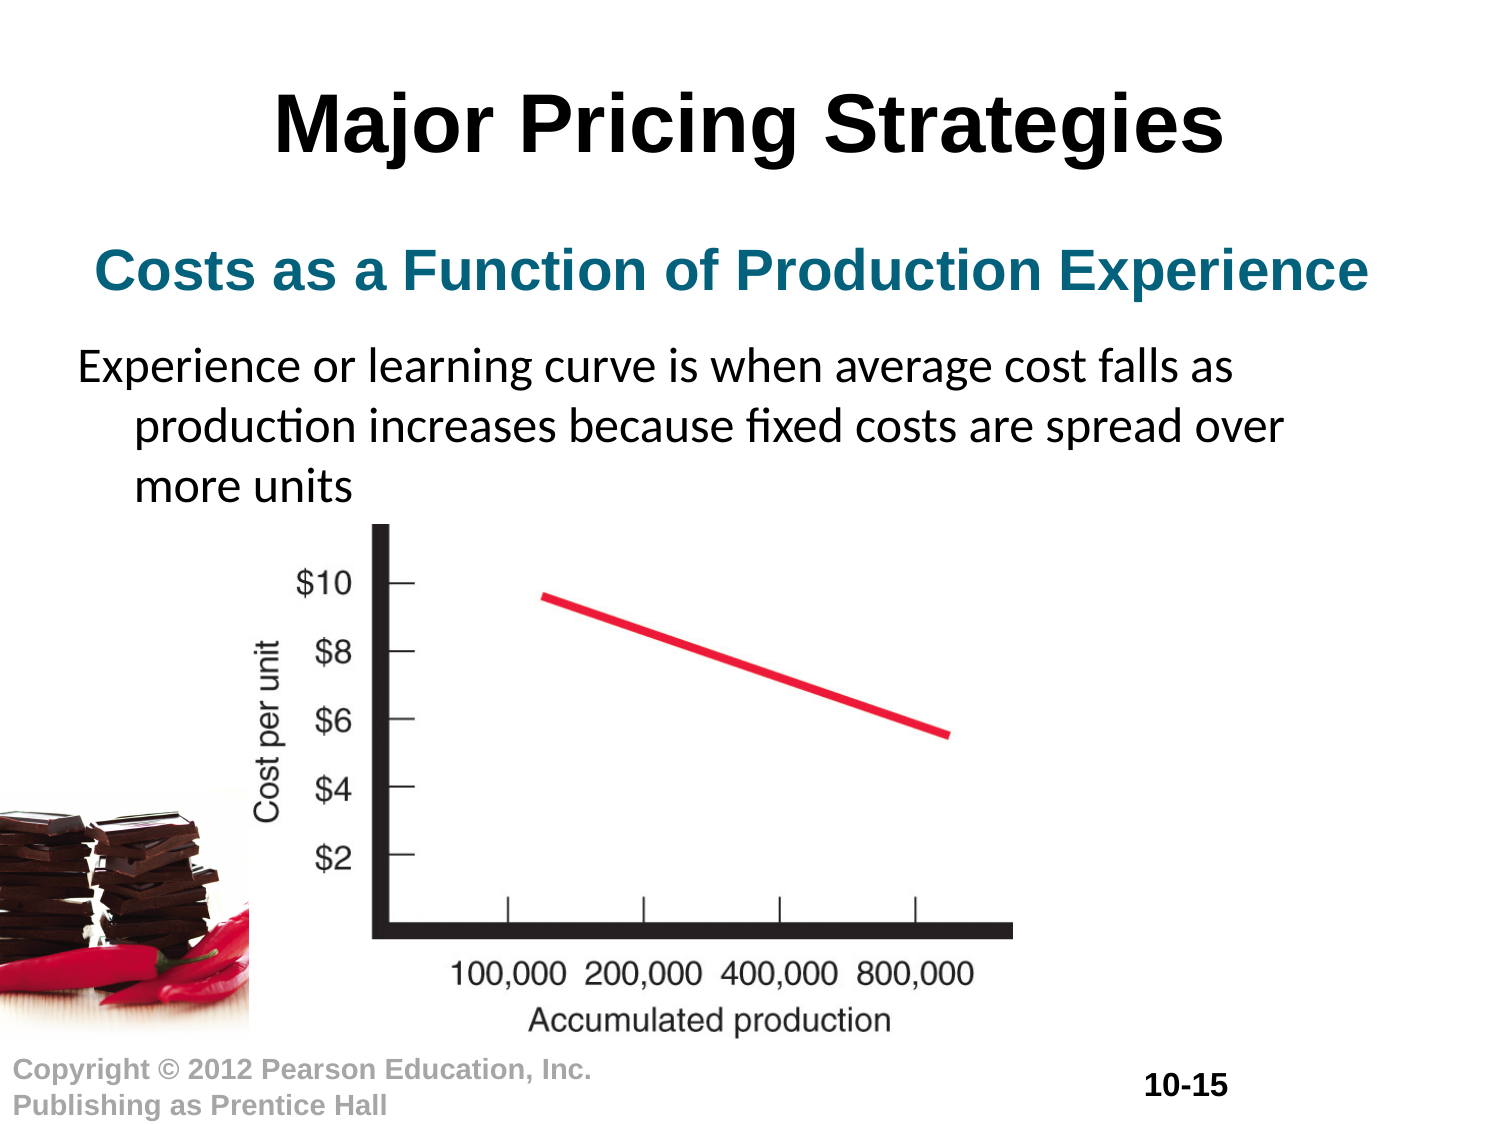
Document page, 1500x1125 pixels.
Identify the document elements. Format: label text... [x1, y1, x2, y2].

list Experience or learning curve is when average cost falls as production increases because fixed costs are spread over more units [62, 324, 1338, 551]
picture [0, 524, 1013, 1040]
title Major Pricing Strategies [112, 37, 1388, 226]
text_box Costs as a Function of Production Experience [80, 224, 1387, 310]
